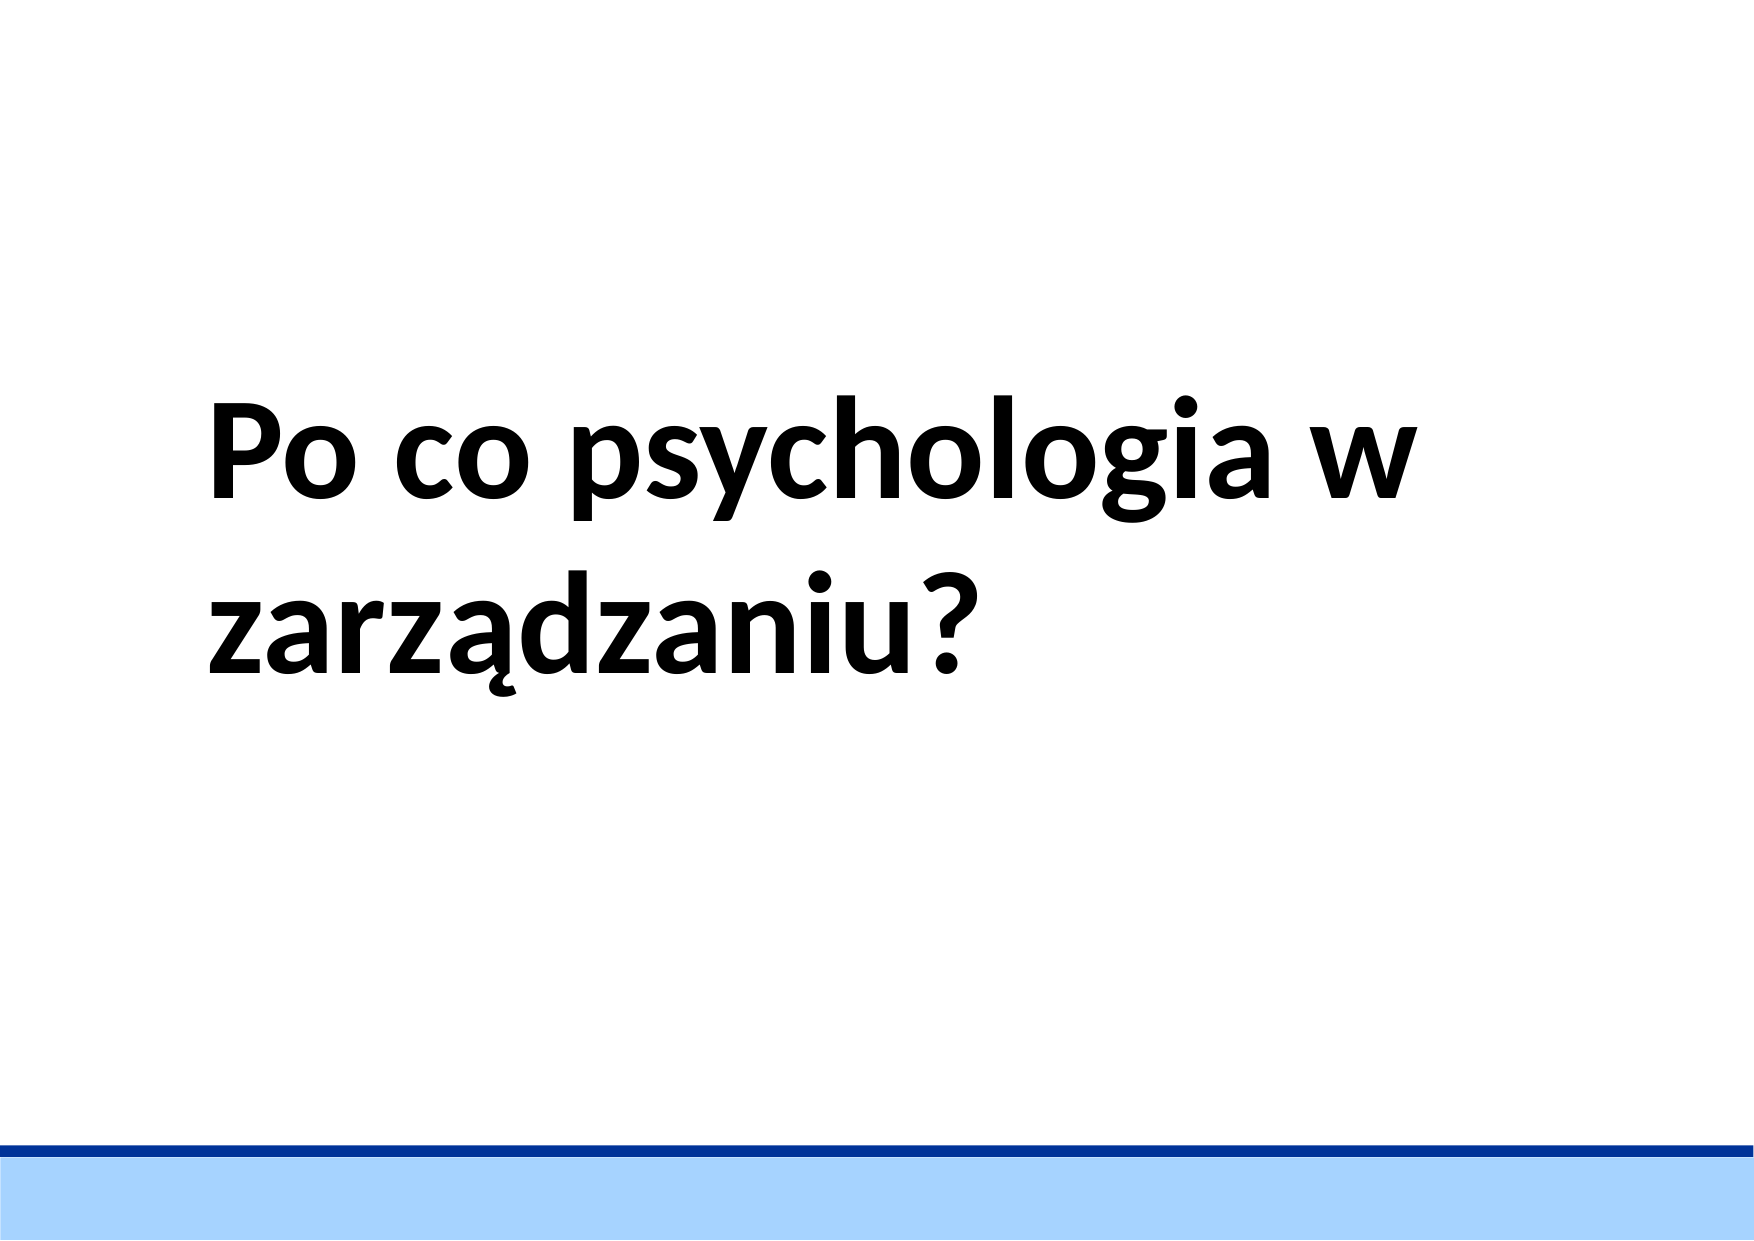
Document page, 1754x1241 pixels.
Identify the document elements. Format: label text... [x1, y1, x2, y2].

text_box Po co psychologia w zarządzaniu? [191, 344, 1605, 711]
